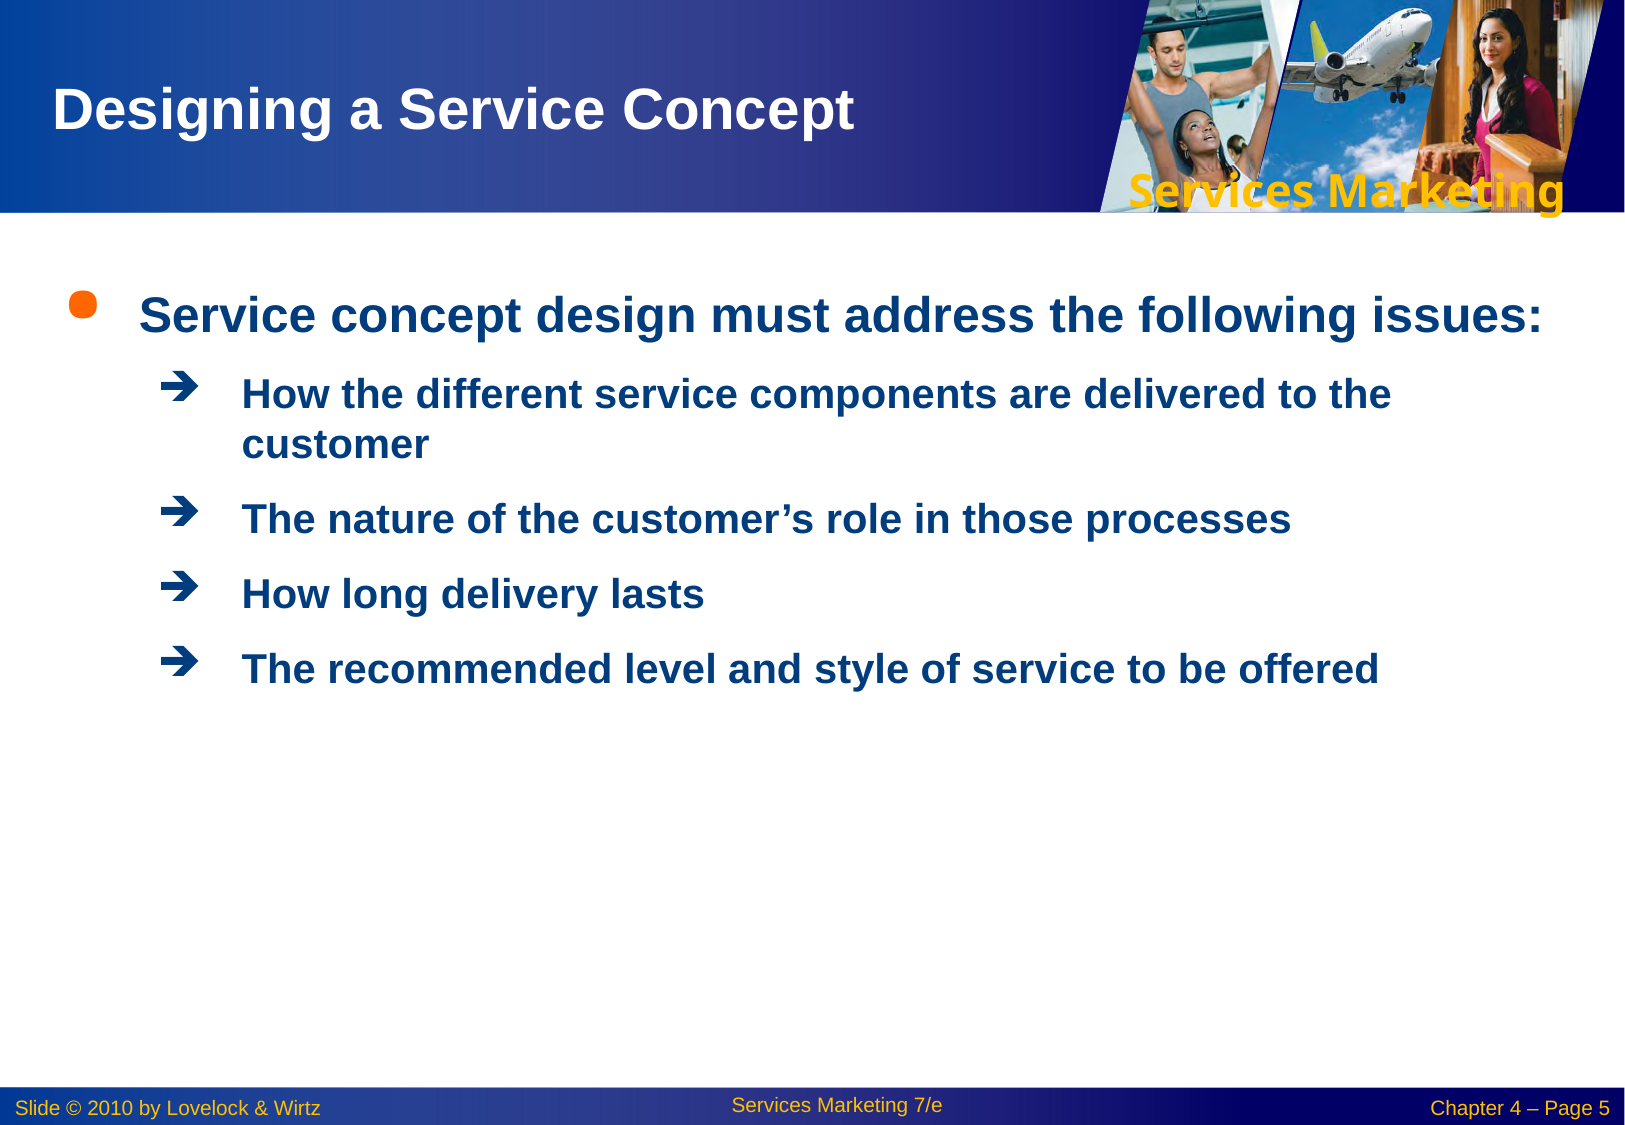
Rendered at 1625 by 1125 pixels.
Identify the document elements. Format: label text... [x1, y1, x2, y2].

picture [1100, 0, 1604, 213]
picture [1546, 187, 1556, 202]
title Designing a Service Concept [36, 37, 1088, 176]
list Service concept design must address the following issues: How the different service components are delivered to the customer The nature of the customer’s role in those processes How long delivery lasts The recommended level and style of service to be offered [49, 274, 1588, 1063]
picture [1162, 186, 1172, 192]
